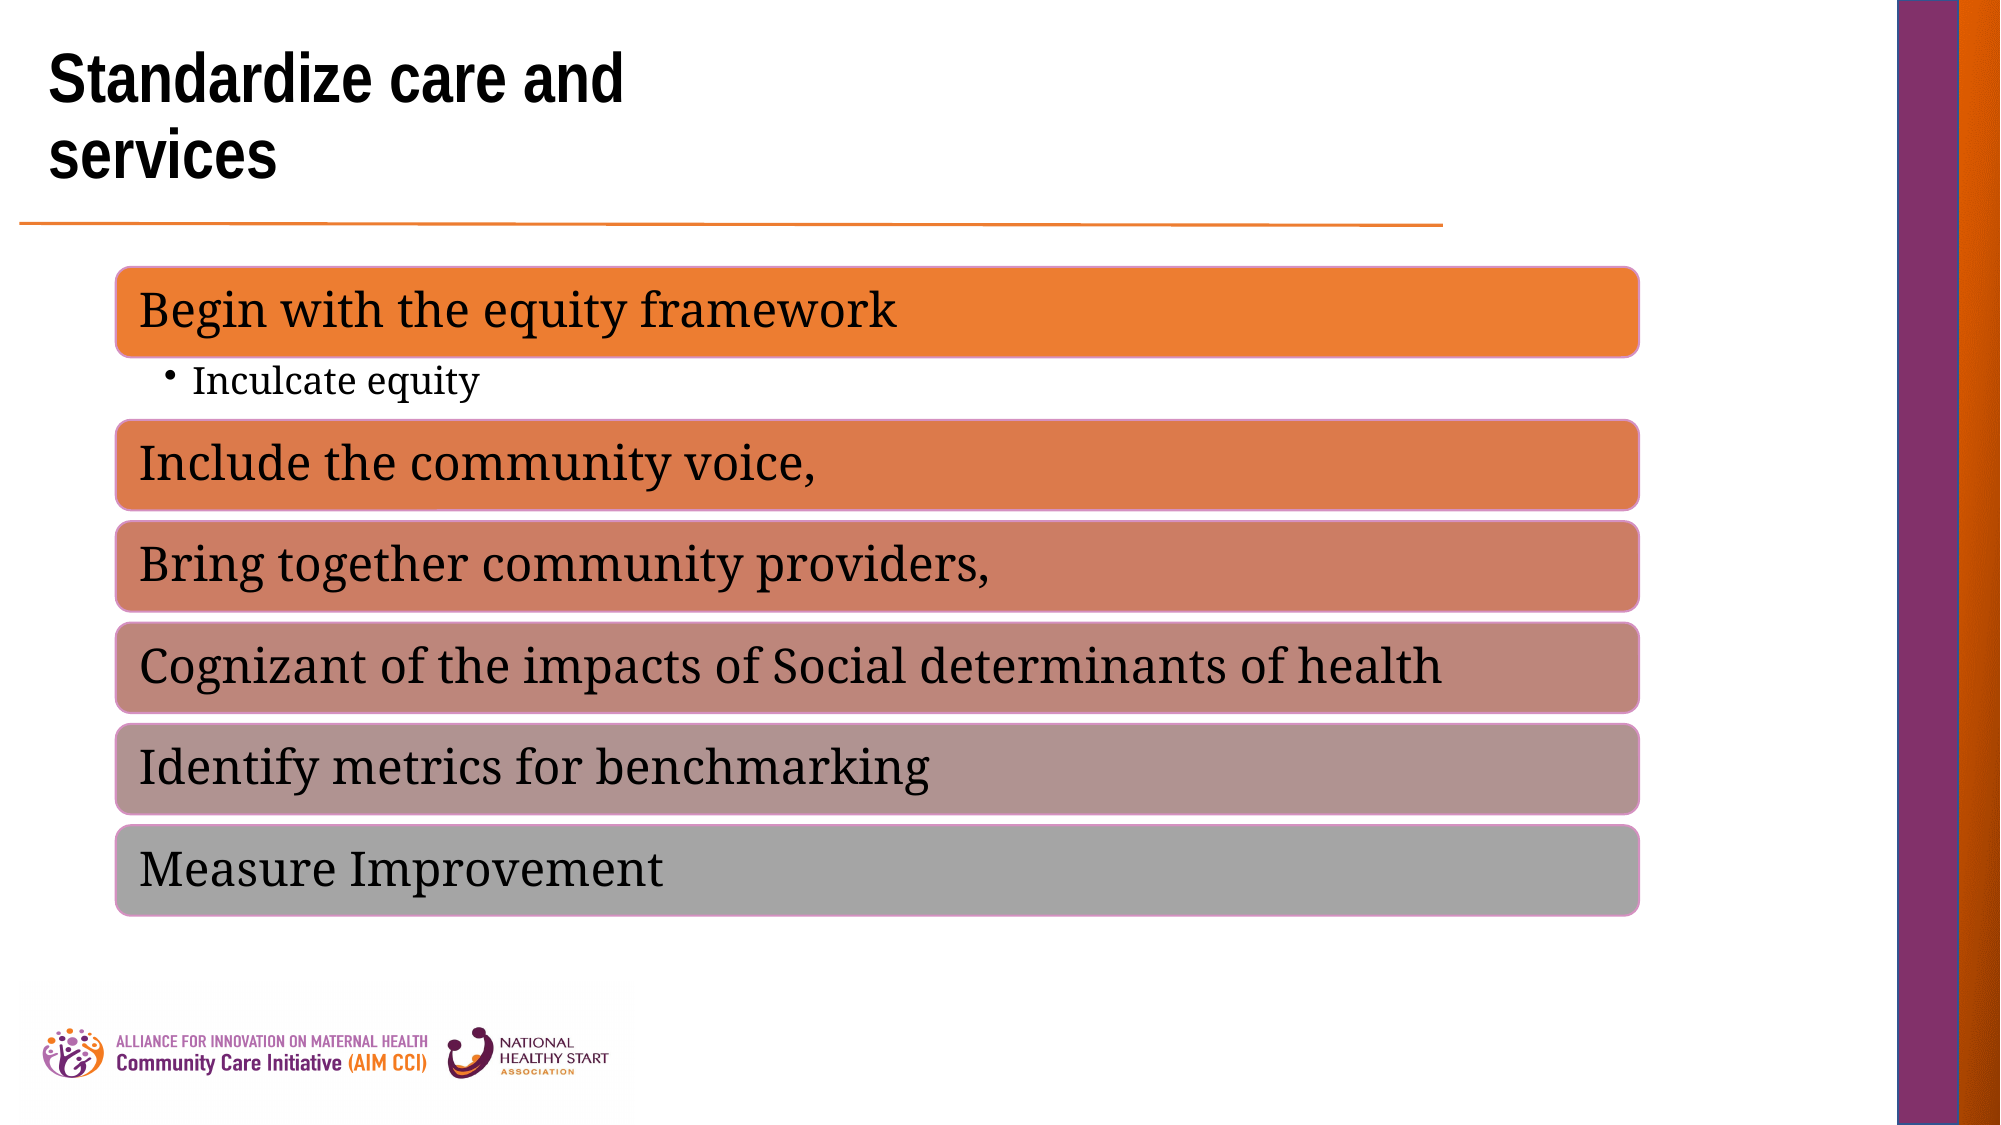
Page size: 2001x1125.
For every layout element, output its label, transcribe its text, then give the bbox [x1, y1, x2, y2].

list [115, 259, 1640, 924]
picture [19, 981, 635, 1125]
picture [1959, 0, 2000, 1125]
title Standardize care and services [34, 34, 672, 202]
